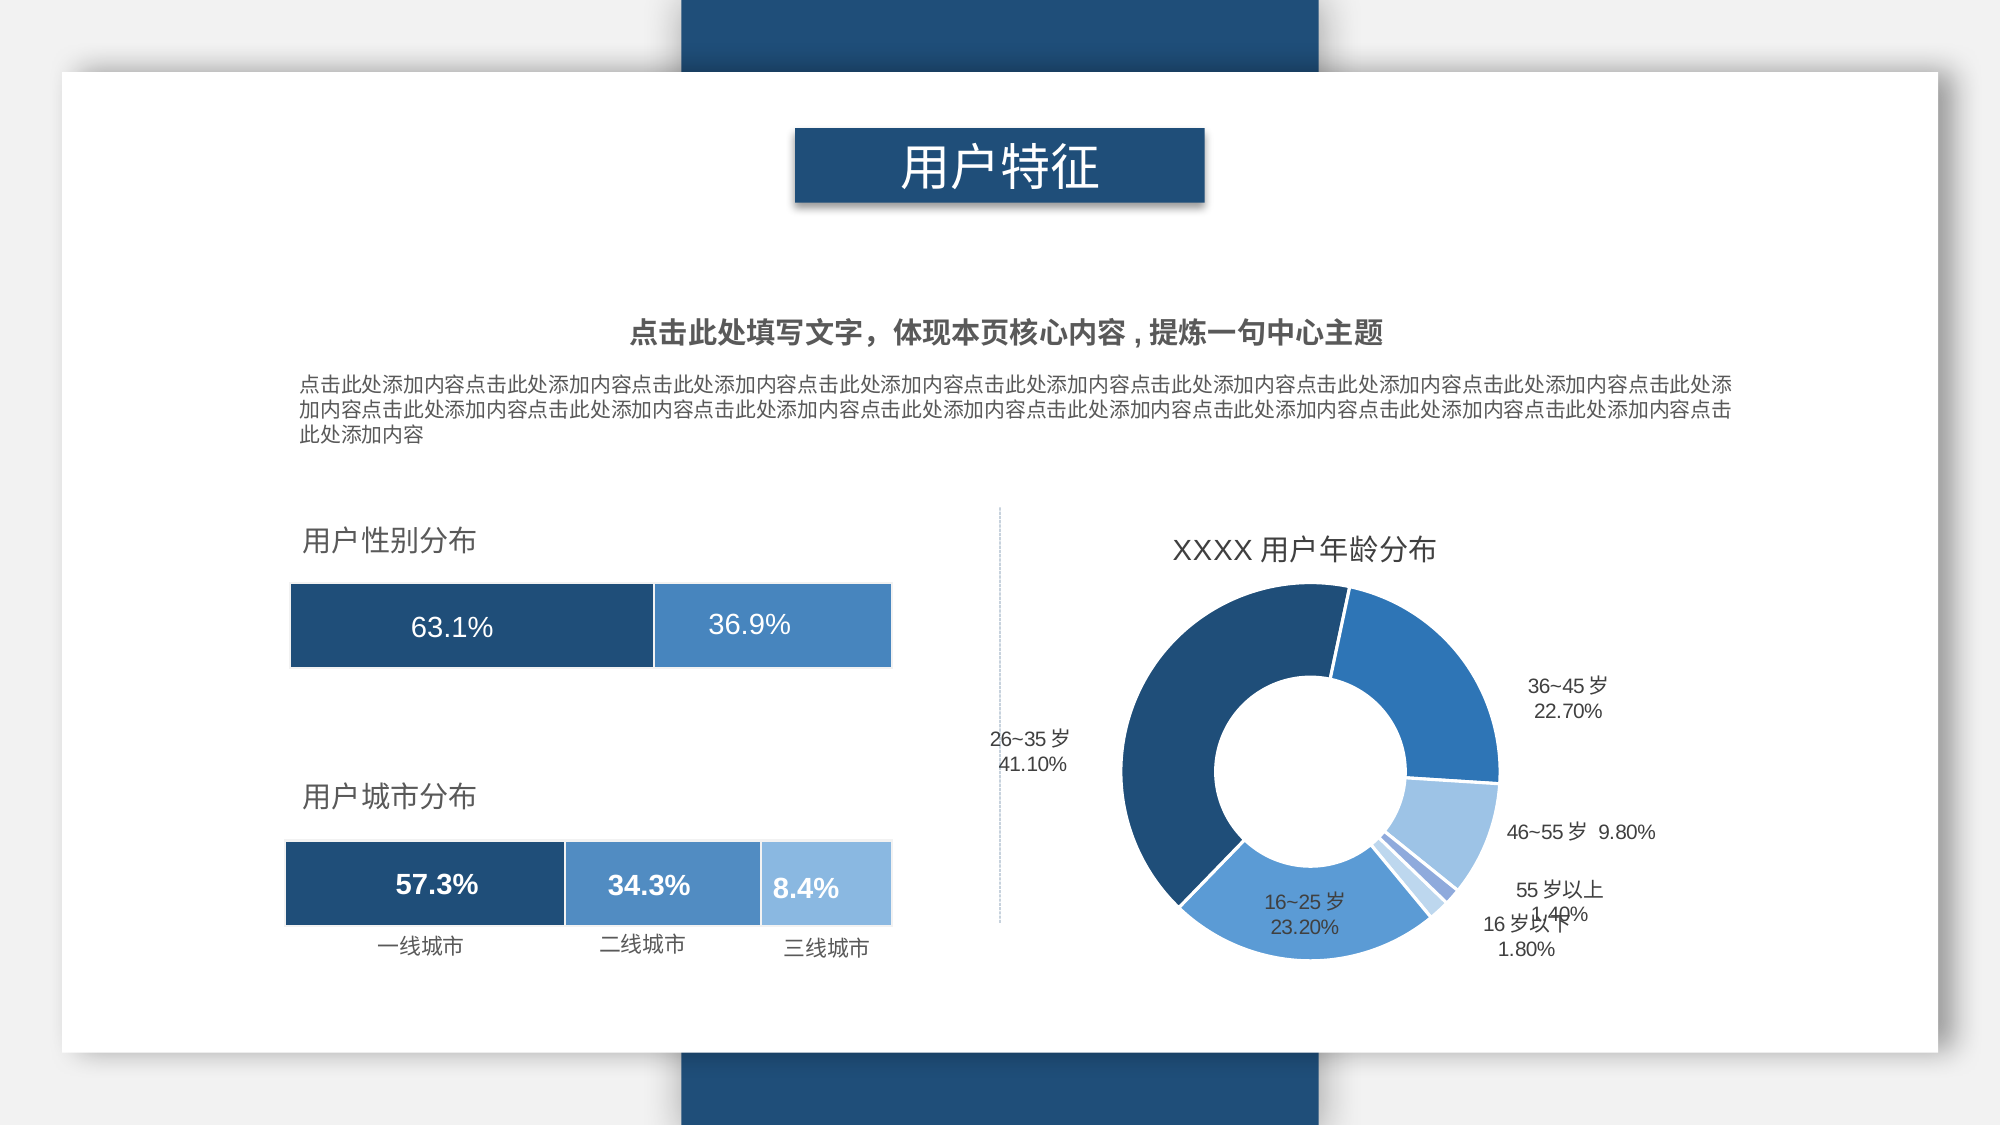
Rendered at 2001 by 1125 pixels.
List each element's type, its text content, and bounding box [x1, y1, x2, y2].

text_box 二线城市 [515, 926, 700, 965]
text_box 用户城市分布 [287, 770, 833, 821]
text_box 点击此处填写文字，体现本页核心内容,提炼一句中心主题 [130, 309, 1890, 355]
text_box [289, 582, 893, 669]
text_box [284, 840, 893, 926]
text_box 点击此处添加内容点击此处添加内容点击此处添加内容点击此处添加内容点击此处添加内容点击此处添加内容点击此处添加内容点击此处添加内容点击此处添加内容点击此处添加内容点击此处添加内容点击此处添加内容点击此处添加内容点击此处添加内容点击此处添加内容点击此处添加内容点击此处添加内容点击此处添加内容 [284, 364, 1758, 454]
text_box 三线城市 [700, 926, 954, 968]
text_box 一线城市 [294, 926, 549, 966]
chart [953, 447, 1726, 963]
text_box 用户特征 [795, 128, 1205, 203]
text_box 用户性别分布 [287, 514, 833, 565]
